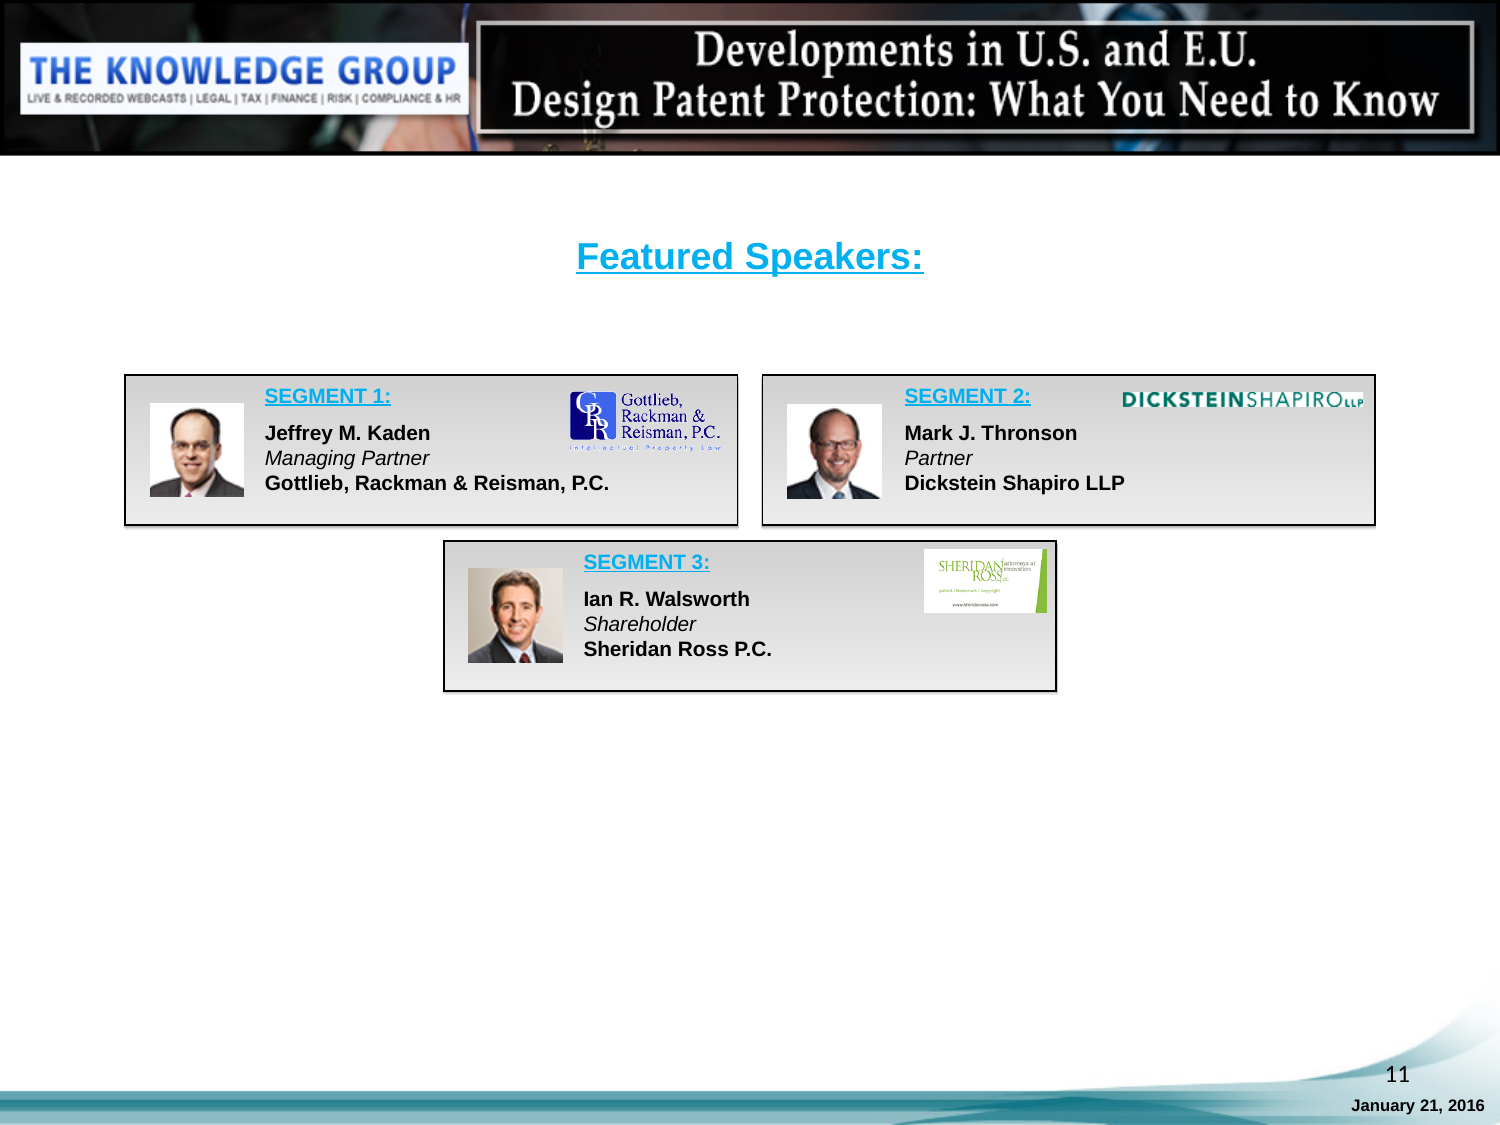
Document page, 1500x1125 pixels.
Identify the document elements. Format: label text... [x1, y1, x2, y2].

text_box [443, 540, 1057, 692]
text_box January 21, 2016 [1100, 1087, 1500, 1123]
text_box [124, 374, 738, 526]
picture [0, 0, 1500, 224]
text_box Featured Speakers: [0, 224, 1500, 285]
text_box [762, 374, 1376, 526]
slide_number 11 [1074, 1042, 1425, 1103]
picture [0, 285, 1500, 1125]
